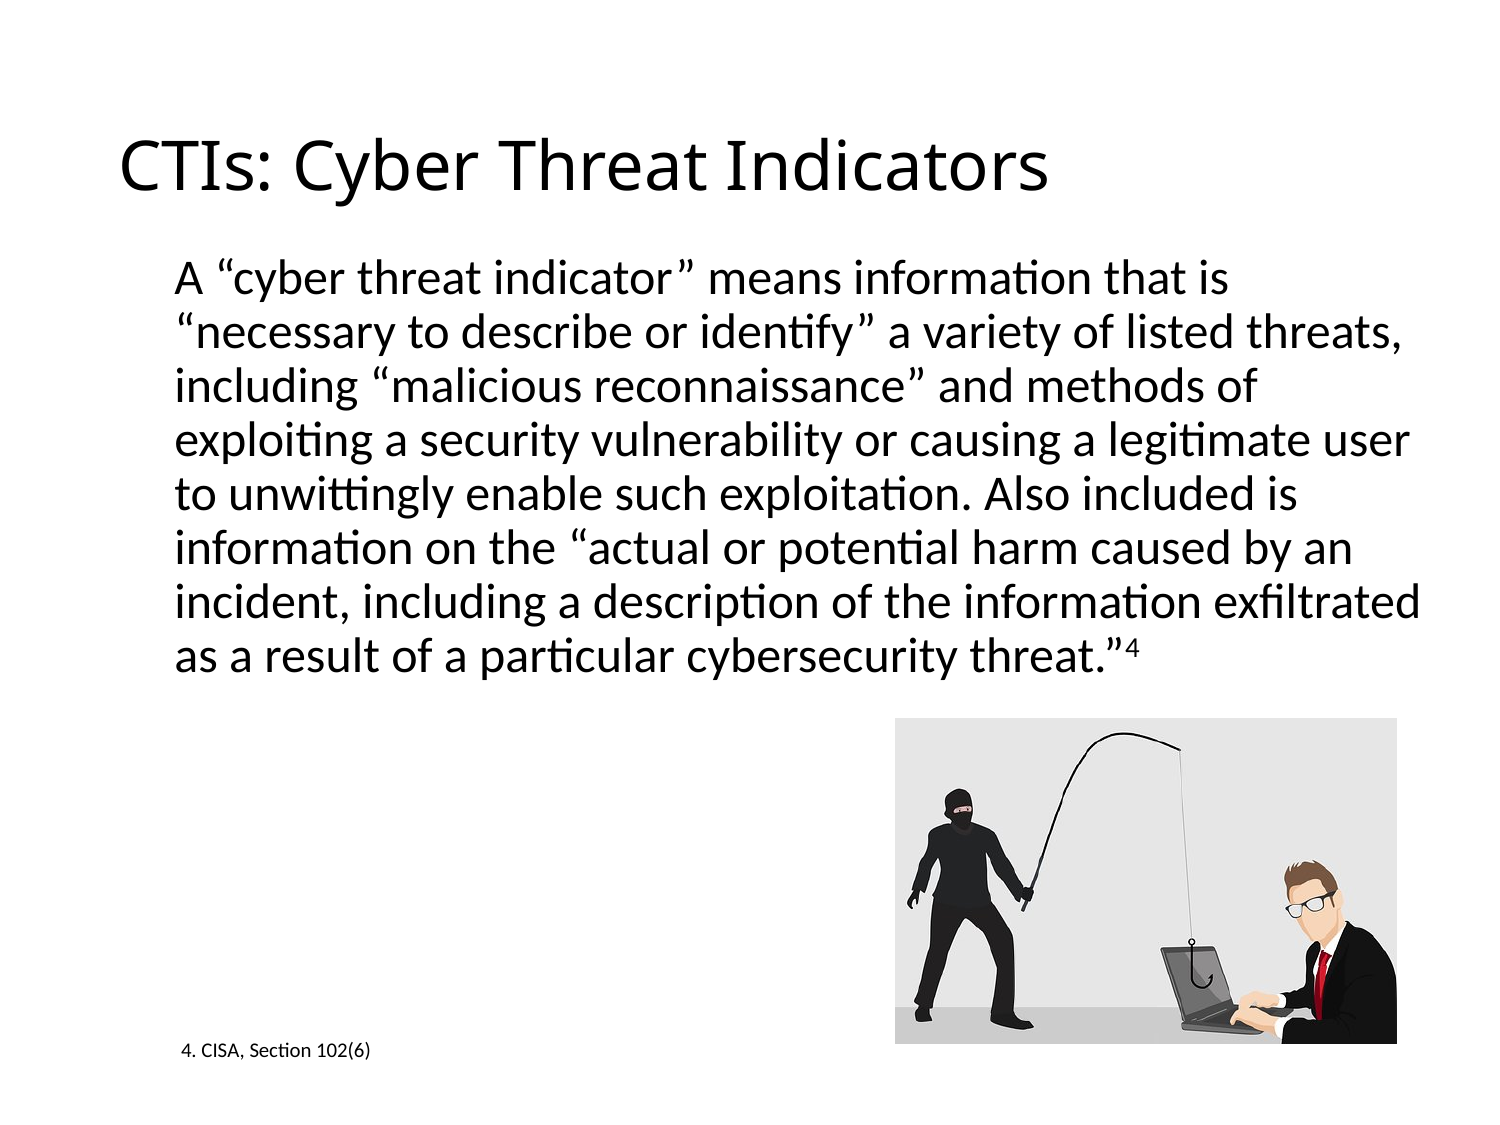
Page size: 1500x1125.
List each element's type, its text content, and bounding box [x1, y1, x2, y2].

list A “cyber threat indicator” means information that is “necessary to describe or identify” a variety of listed threats, including “malicious reconnaissance” and methods of exploiting a security vulnerability or causing a legitimate user to unwittingly enable such exploitation. Also included is information on the “actual or potential harm caused by an incident, including a description of the information exfiltrated as a result of a particular cybersecurity threat.”4 [102, 243, 1441, 1030]
picture [895, 718, 1397, 1044]
title CTIs: Cyber Threat Indicators [102, 59, 1398, 243]
text_box 4. CISA, Section 102(6) [166, 1029, 1378, 1070]
